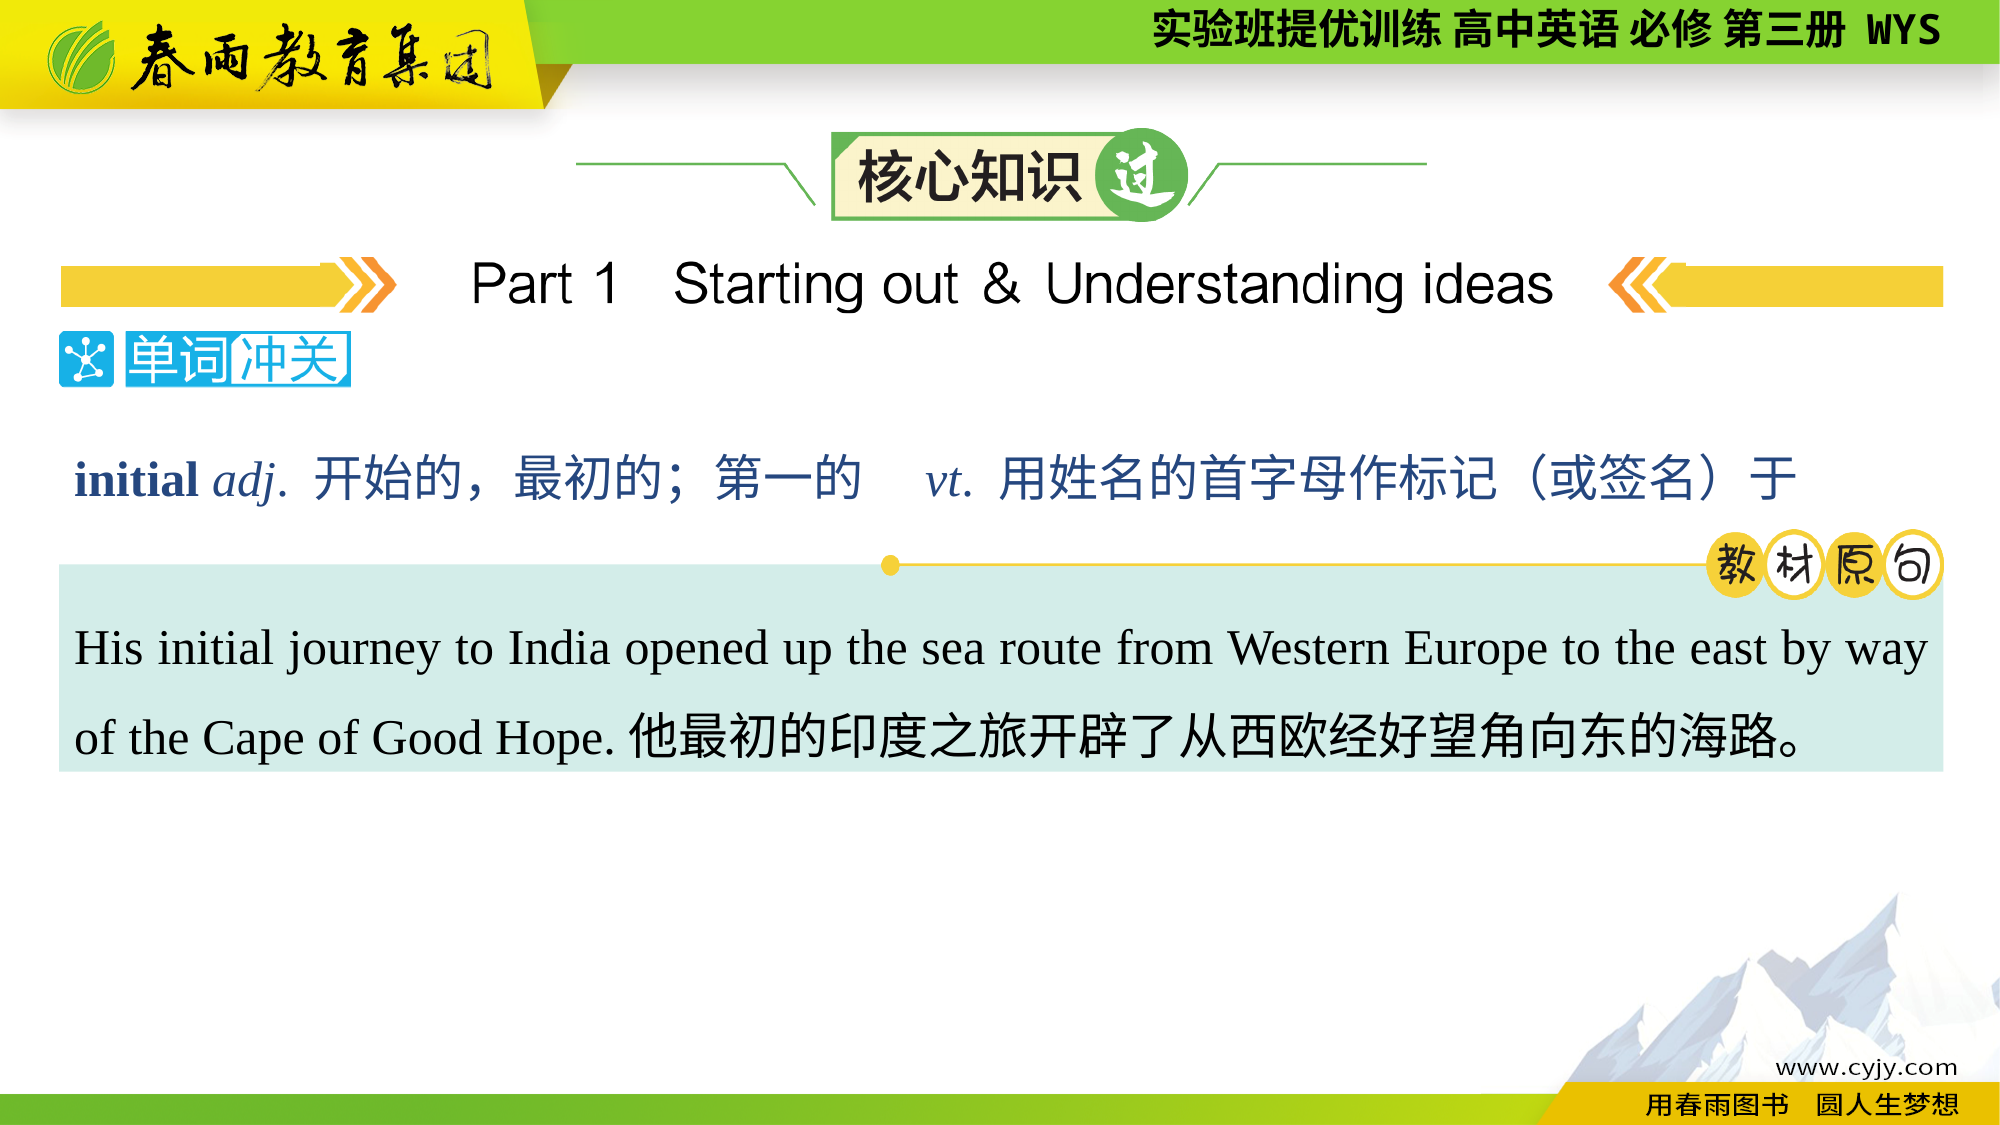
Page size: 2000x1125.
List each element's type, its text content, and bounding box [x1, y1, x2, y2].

picture [0, 0, 2000, 1125]
text_box His initial journey to India opened up the sea route from Western Europe to the east by way of the Cape of Good Hope.他最初的印度之旅开辟了从西欧经好望角向东的海路。 [59, 564, 1944, 772]
list initial adj. 开始的，最初的；第一的 vt. 用姓名的首字母作标记（或签名）于 [59, 409, 1944, 504]
